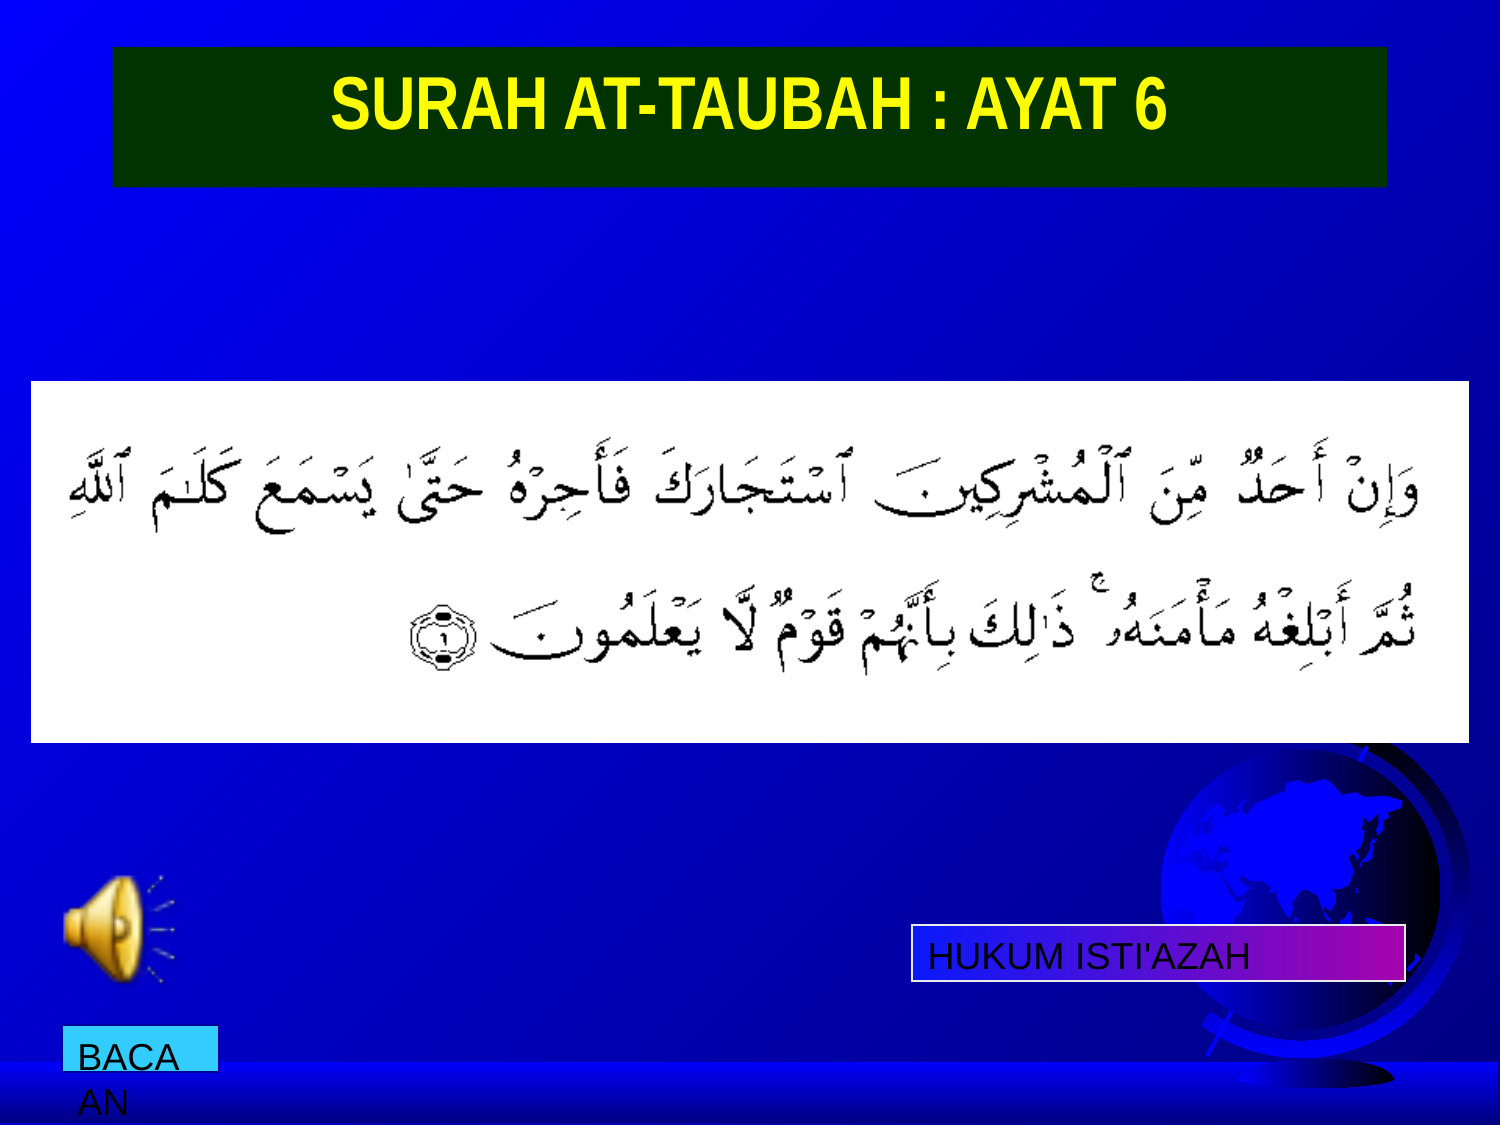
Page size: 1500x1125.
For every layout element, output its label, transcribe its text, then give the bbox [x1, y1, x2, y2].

picture [62, 874, 188, 1001]
picture [30, 381, 1469, 744]
title SURAH AT-TAUBAH : AYAT 6 [112, 46, 1388, 188]
text_box BACAAN [62, 1025, 219, 1073]
text_box HUKUM ISTI'AZAH [912, 924, 1405, 982]
